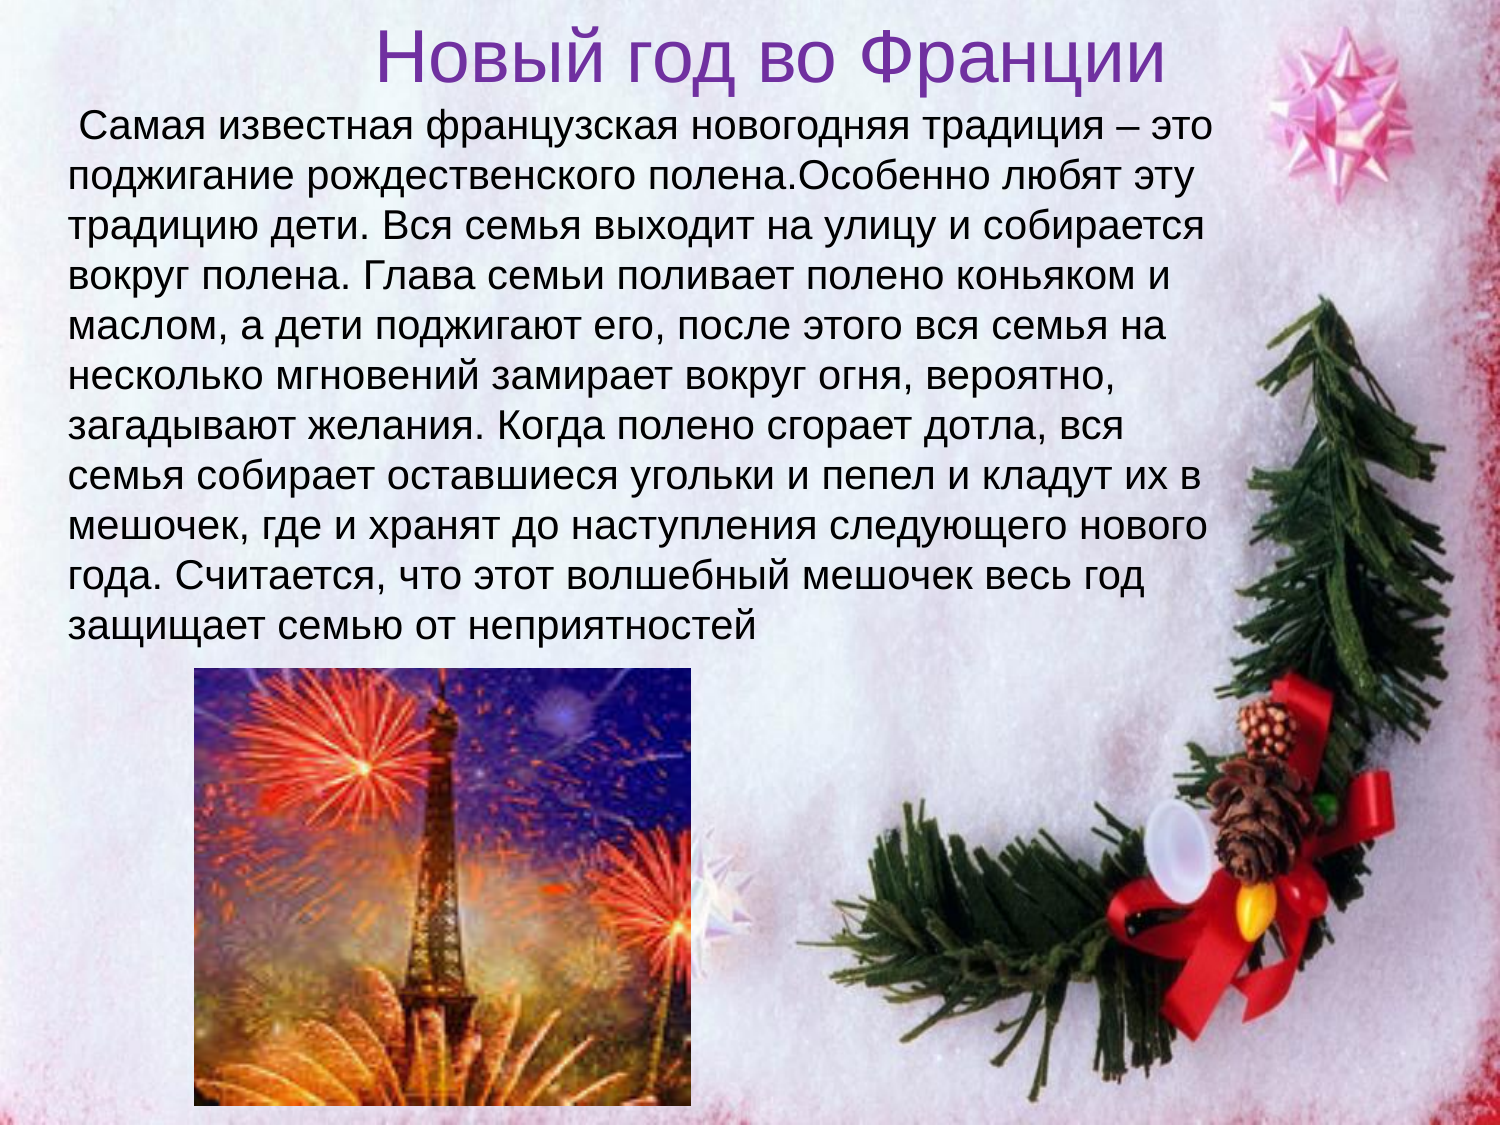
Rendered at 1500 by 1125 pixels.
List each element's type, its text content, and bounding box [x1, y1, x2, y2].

text_box Самая известная французская новогодняя традиция – это поджигание рождественского полена.Особенно любят эту традицию дети. Вся семья выходит на улицу и собирается вокруг полена. Глава семьи поливает полено коньяком и маслом, а дети поджигают его, после этого вся семья на несколько мгновений замирает вокруг огня, вероятно, загадывают желания. Когда полено сгорает дотла, вся семья собирает оставшиеся угольки и пепел и кладут их в мешочек, где и хранят до наступления следующего нового года. Считается, что этот волшебный мешочек весь год защищает семью от неприятностей [53, 90, 1258, 655]
text_box Новый год во Франции [360, 0, 1270, 105]
picture [0, 0, 1500, 1125]
